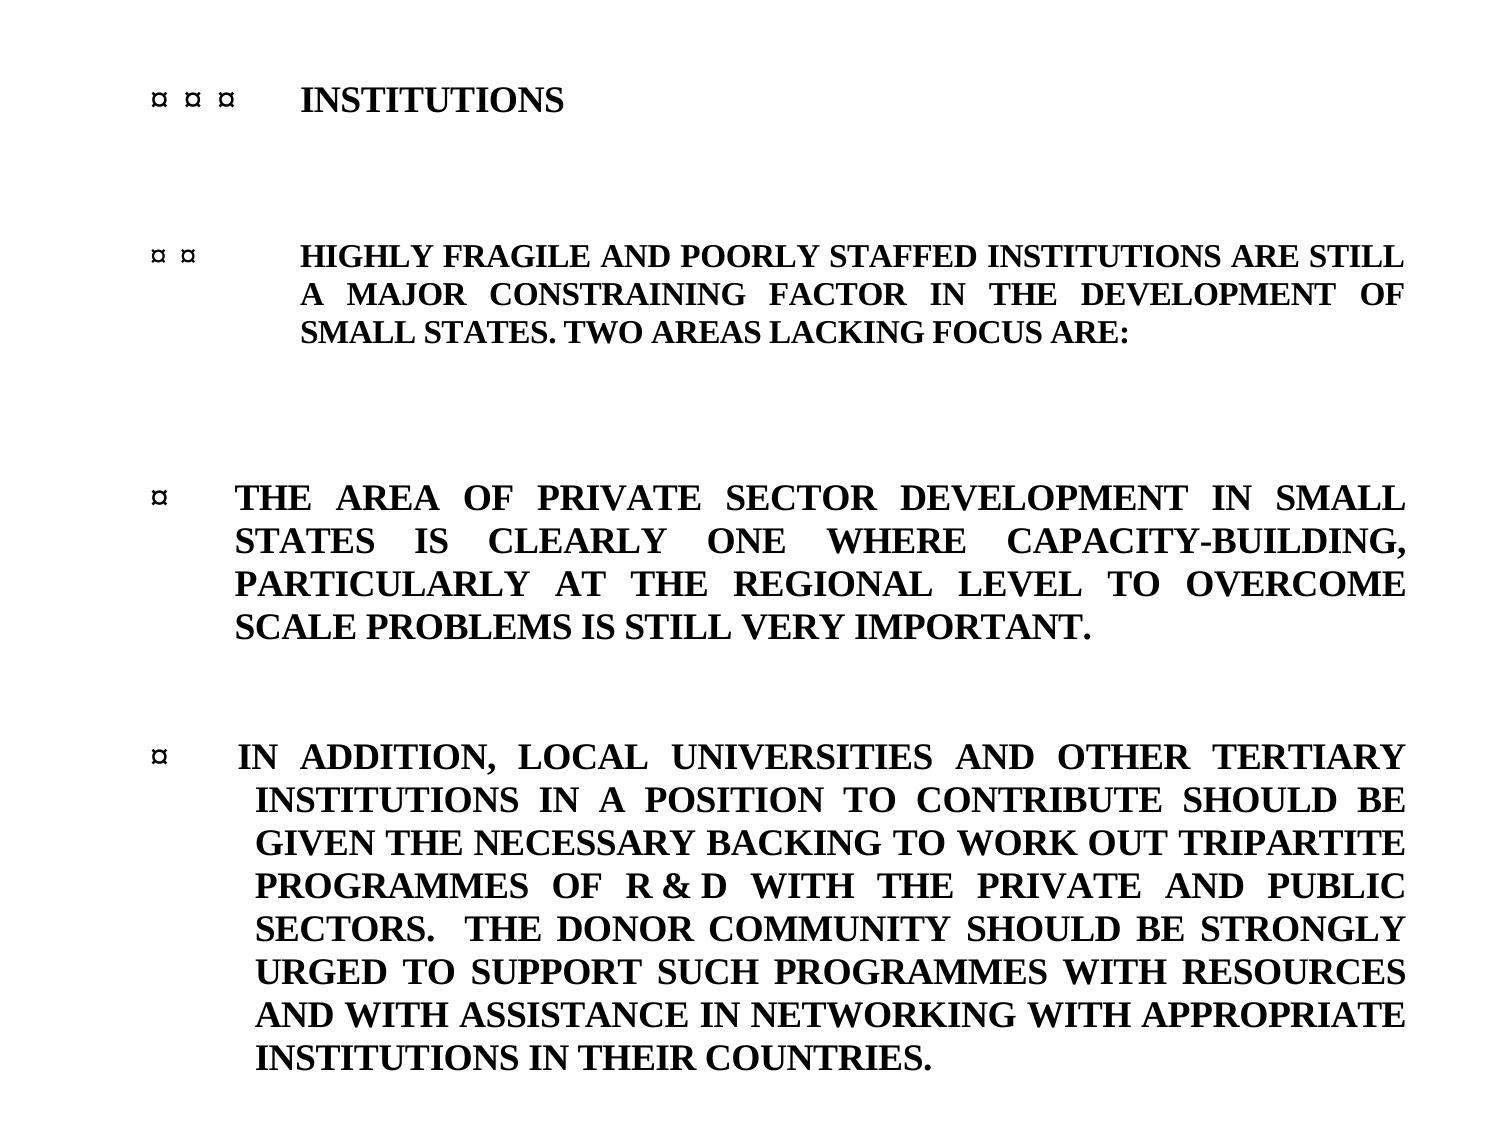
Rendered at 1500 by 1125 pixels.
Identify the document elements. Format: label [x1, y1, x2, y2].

text_box [74, 49, 1407, 1125]
